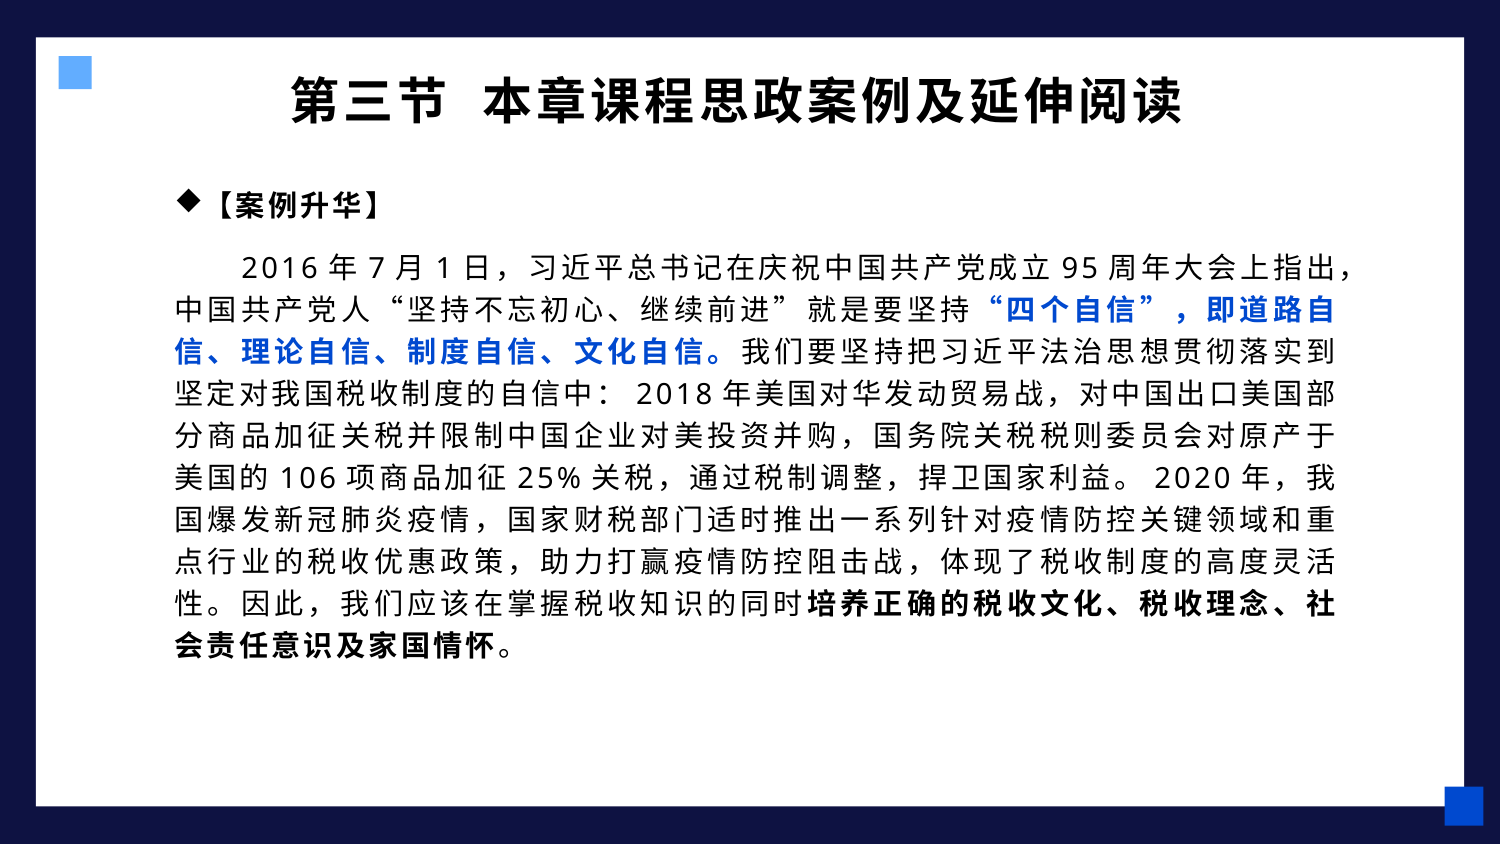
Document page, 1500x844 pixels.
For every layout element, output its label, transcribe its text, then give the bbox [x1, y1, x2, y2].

list 【案例升华】 2016年7月1日，习近平总书记在庆祝中国共产党成立95周年大会上指出，中国共产党人“坚持不忘初心、继续前进”就是要坚持“四个自信”，即道路自信、理论自信、制度自信、文化自信。我们要坚持把习近平法治思想贯彻落实到坚定对我国税收制度的自信中：2018年美国对华发动贸易战，对中国出口美国部分商品加征关税并限制中国企业对美投资并购，国务院关税税则委员会对原产于美国的106项商品加征25%关税，通过税制调整，捍卫国家利益。2020年，我国爆发新冠肺炎疫情，国家财税部门适时推出一系列针对疫情防控关键领域和重点行业的税收优惠政策，助力打赢疫情防控阻击战，体现了税收制度的高度灵活性。因此，我们应该在掌握税收知识的同时培养正确的税收文化、税收理念、社会责任意识及家国情怀。 [157, 180, 1353, 656]
title 第三节 本章课程思政案例及延伸阅读 [141, 48, 1327, 138]
